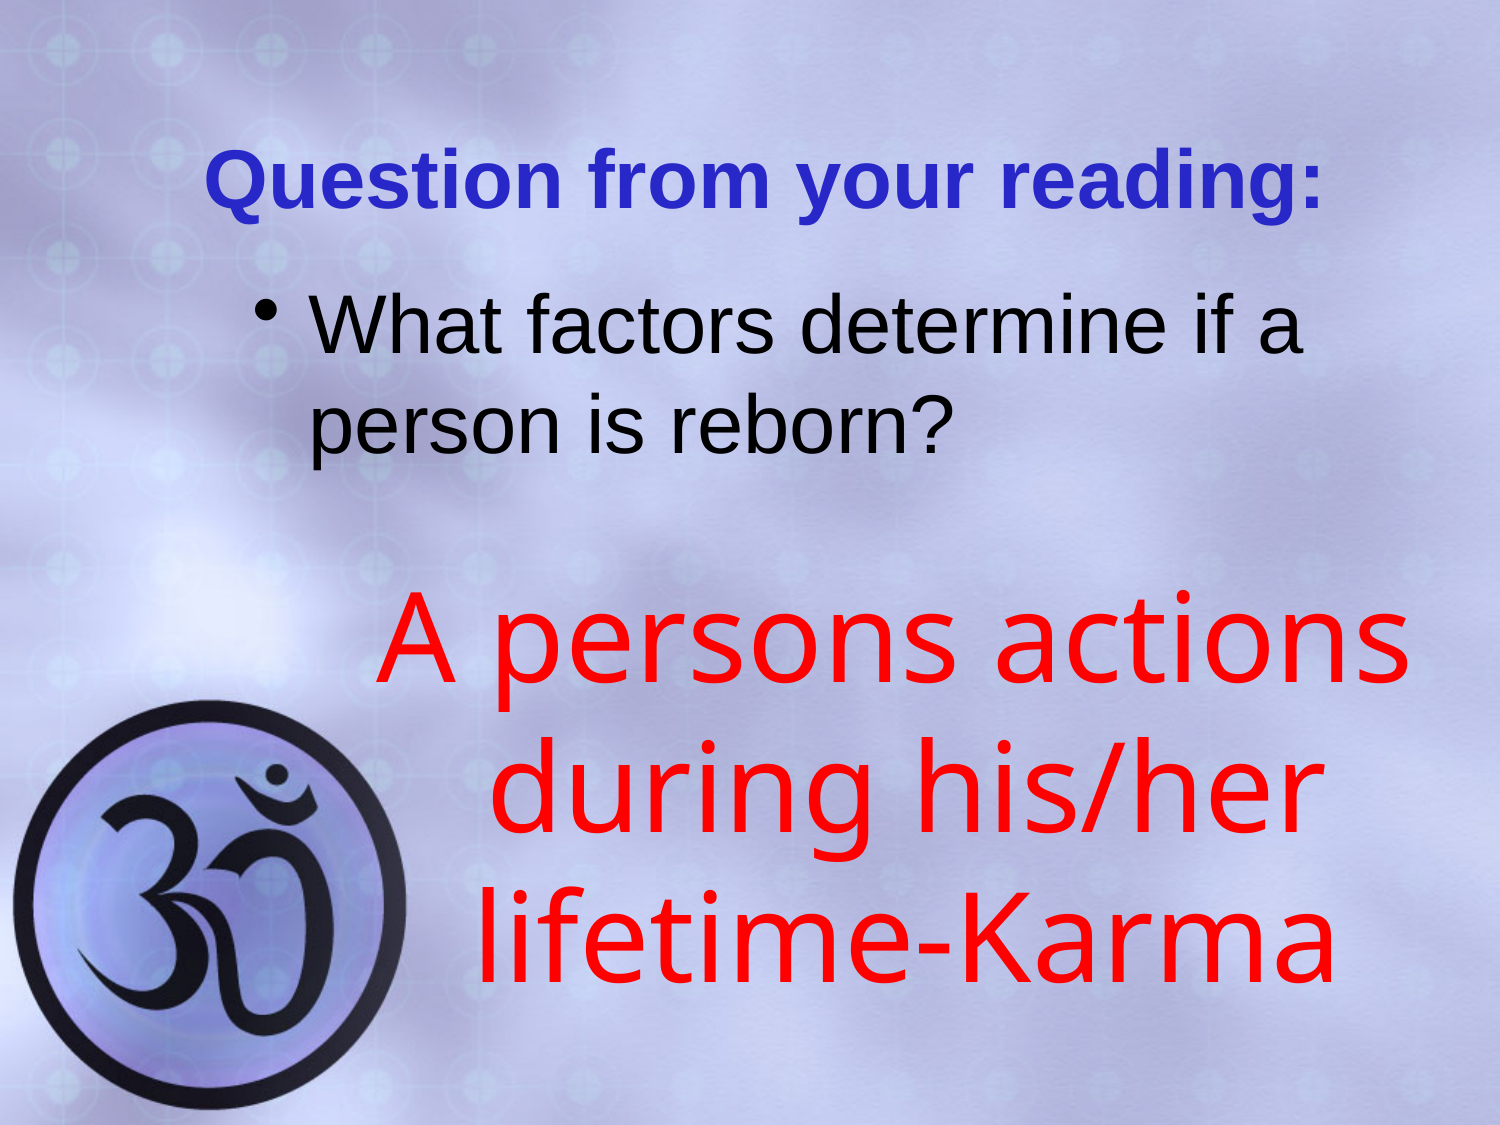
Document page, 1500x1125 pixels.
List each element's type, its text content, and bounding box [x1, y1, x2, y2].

text_box A persons actions during his/her lifetime-Karma [257, 549, 1500, 838]
list What factors determine if a person is reborn? [237, 262, 1480, 551]
title Question from your reading: [74, 44, 1480, 233]
picture [0, 0, 1500, 1125]
